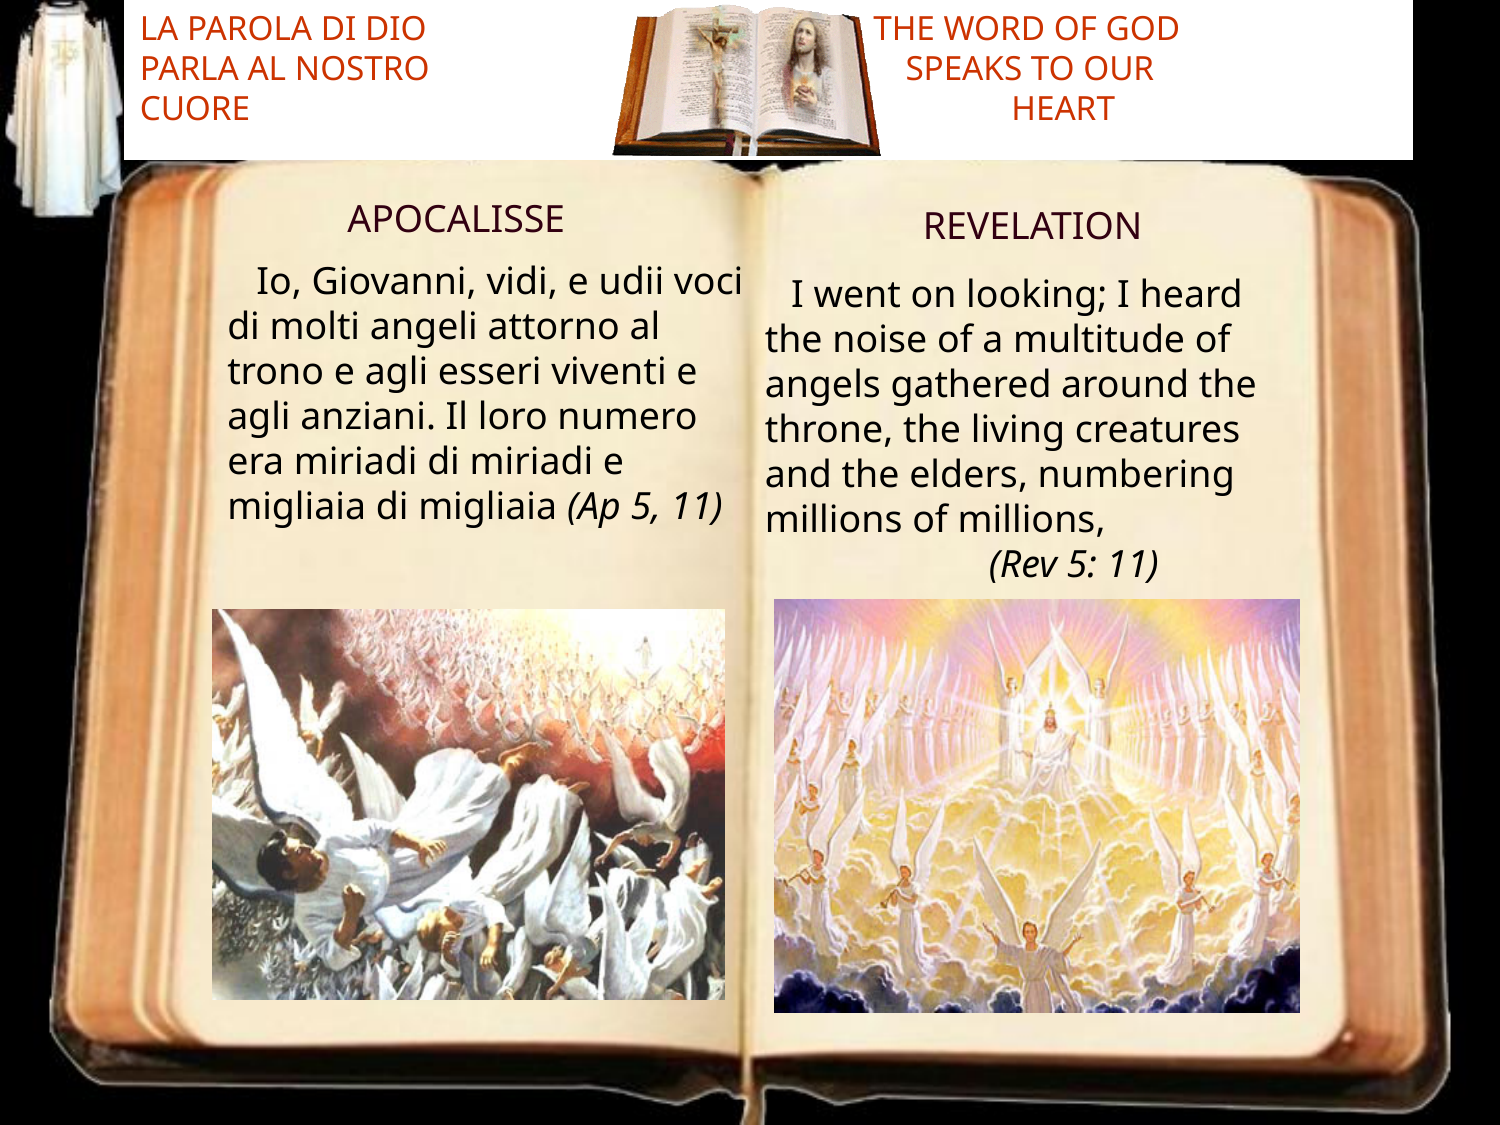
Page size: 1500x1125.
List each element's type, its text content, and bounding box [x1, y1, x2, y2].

text_box LA PAROLA DI DIO THE WORD OF GOD PARLA AL NOSTRO SPEAKS TO OUR CUORE HEART [124, 0, 1413, 160]
picture [0, 0, 1500, 1125]
text_box Io, Giovanni, vidi, e udii voci di molti angeli attorno al trono e agli esseri viventi e agli anziani. Il loro numero era miriadi di miriadi e migliaia di migliaia (Ap 5, 11) [212, 249, 763, 580]
title REVELATION [750, 187, 1325, 263]
picture [612, 0, 888, 156]
text_box I went on looking; I heard the noise of a multitude of angels gathered around the throne, the living creatures and the elders, numbering millions of millions, (Rev 5: 11) [750, 262, 1313, 593]
text_box APOCALISSE [199, 187, 713, 248]
